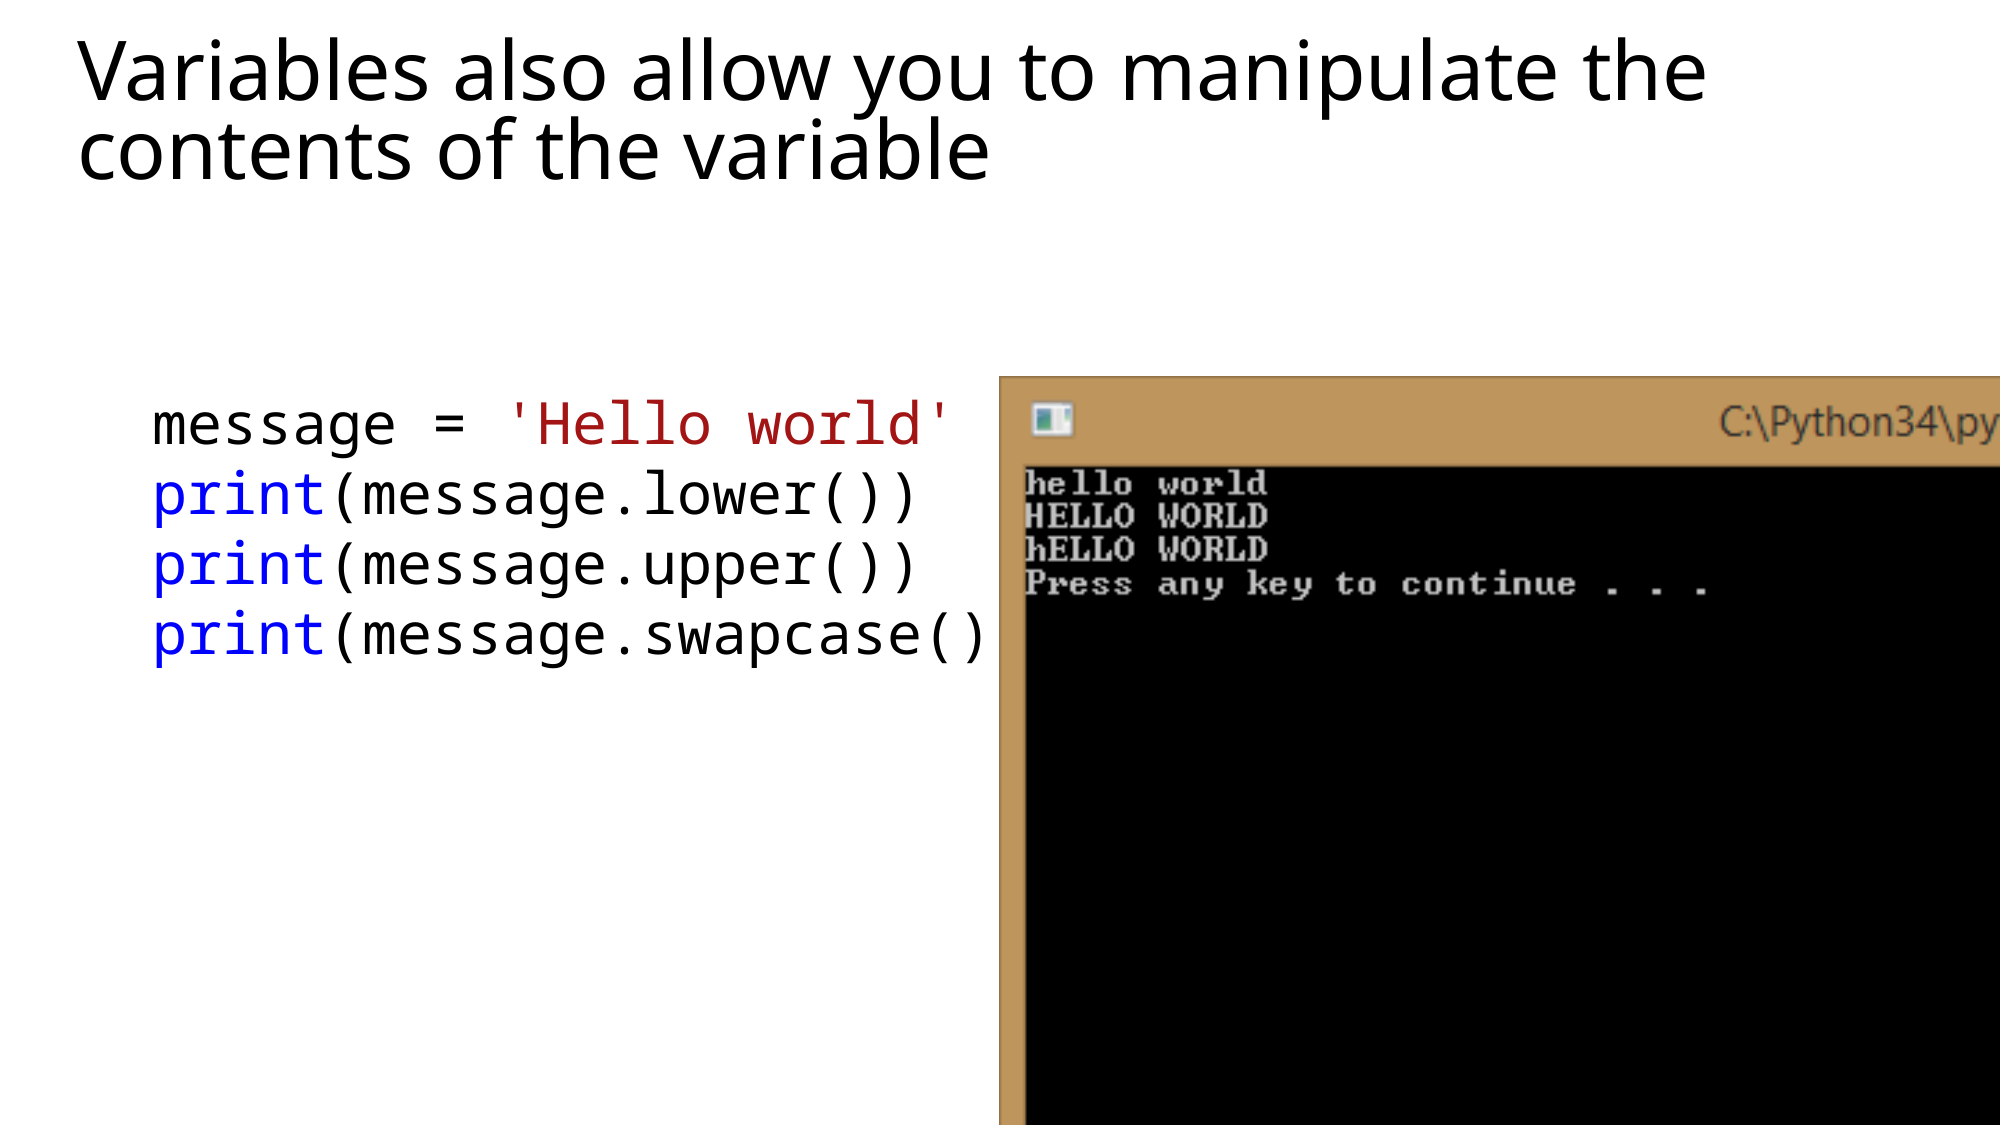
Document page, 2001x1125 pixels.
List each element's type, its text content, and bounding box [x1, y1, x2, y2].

picture [999, 376, 2000, 1125]
title Variables also allow you to manipulate the contents of the variable [62, 29, 1953, 205]
text_box message = 'Hello world' print(message.lower()) print(message.upper()) print(message.swapcase()) [137, 378, 996, 674]
